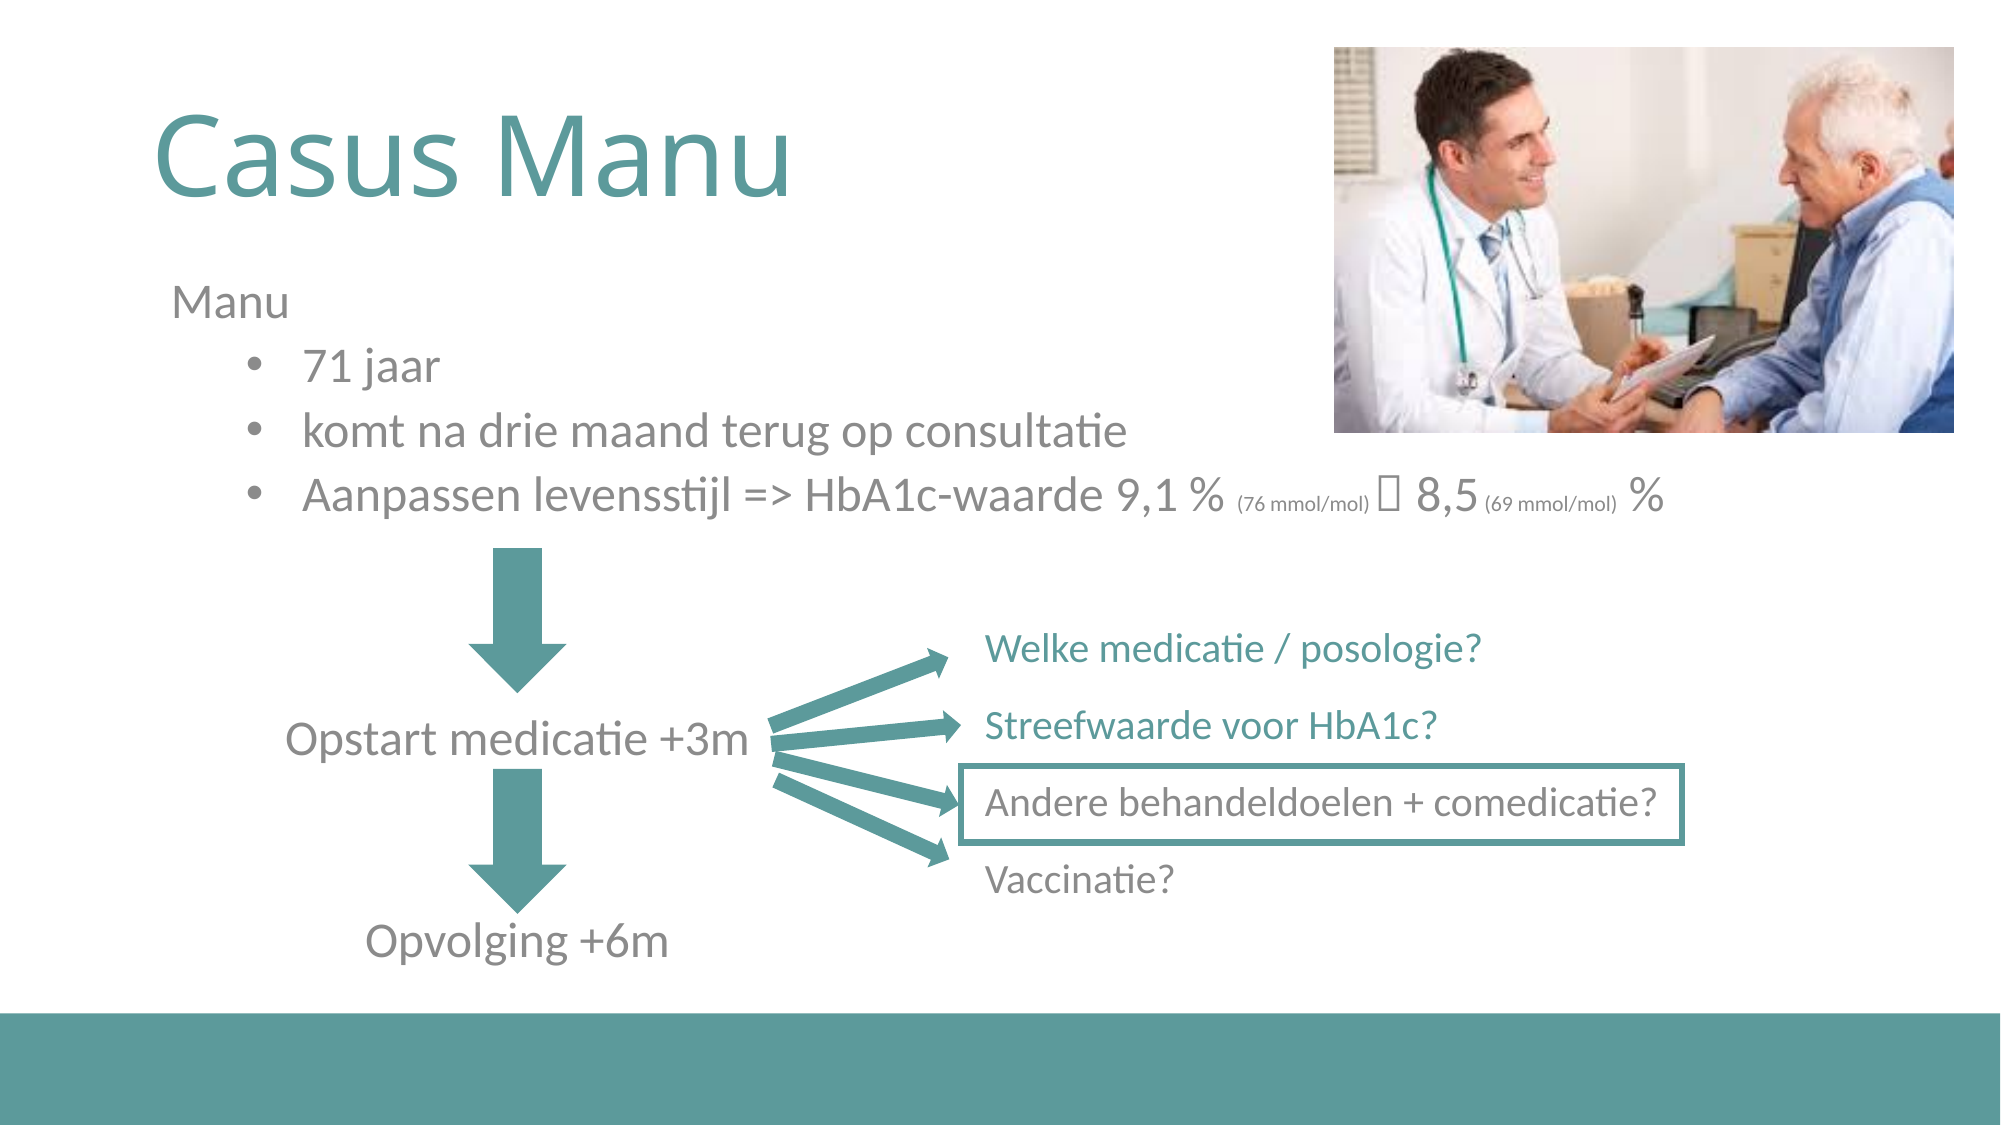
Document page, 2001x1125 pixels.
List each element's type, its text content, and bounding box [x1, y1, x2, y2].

text_box Vaccinatie? [969, 850, 1683, 924]
text_box Streefwaarde voor HbA1c? [969, 695, 1683, 765]
text_box Casus Manu [136, 22, 1862, 229]
text_box Opvolging +6m [247, 907, 788, 993]
text_box [770, 710, 962, 752]
picture [1334, 47, 1954, 433]
text_box Opstart medicatie +3m [247, 704, 788, 790]
text_box [468, 548, 567, 694]
text_box [771, 750, 959, 818]
text_box [772, 772, 950, 868]
list Manu 71 jaar komt na drie maand terug op consultatie Aanpassen levensstijl => HbA1c-waarde 9,1 % (76 mmol/mol)  8,5 (69 mmol/mol) % [155, 267, 1814, 669]
text_box [767, 647, 949, 734]
text_box [468, 768, 567, 914]
text_box Welke medicatie / posologie? [969, 618, 1683, 692]
text_box [960, 765, 1683, 844]
